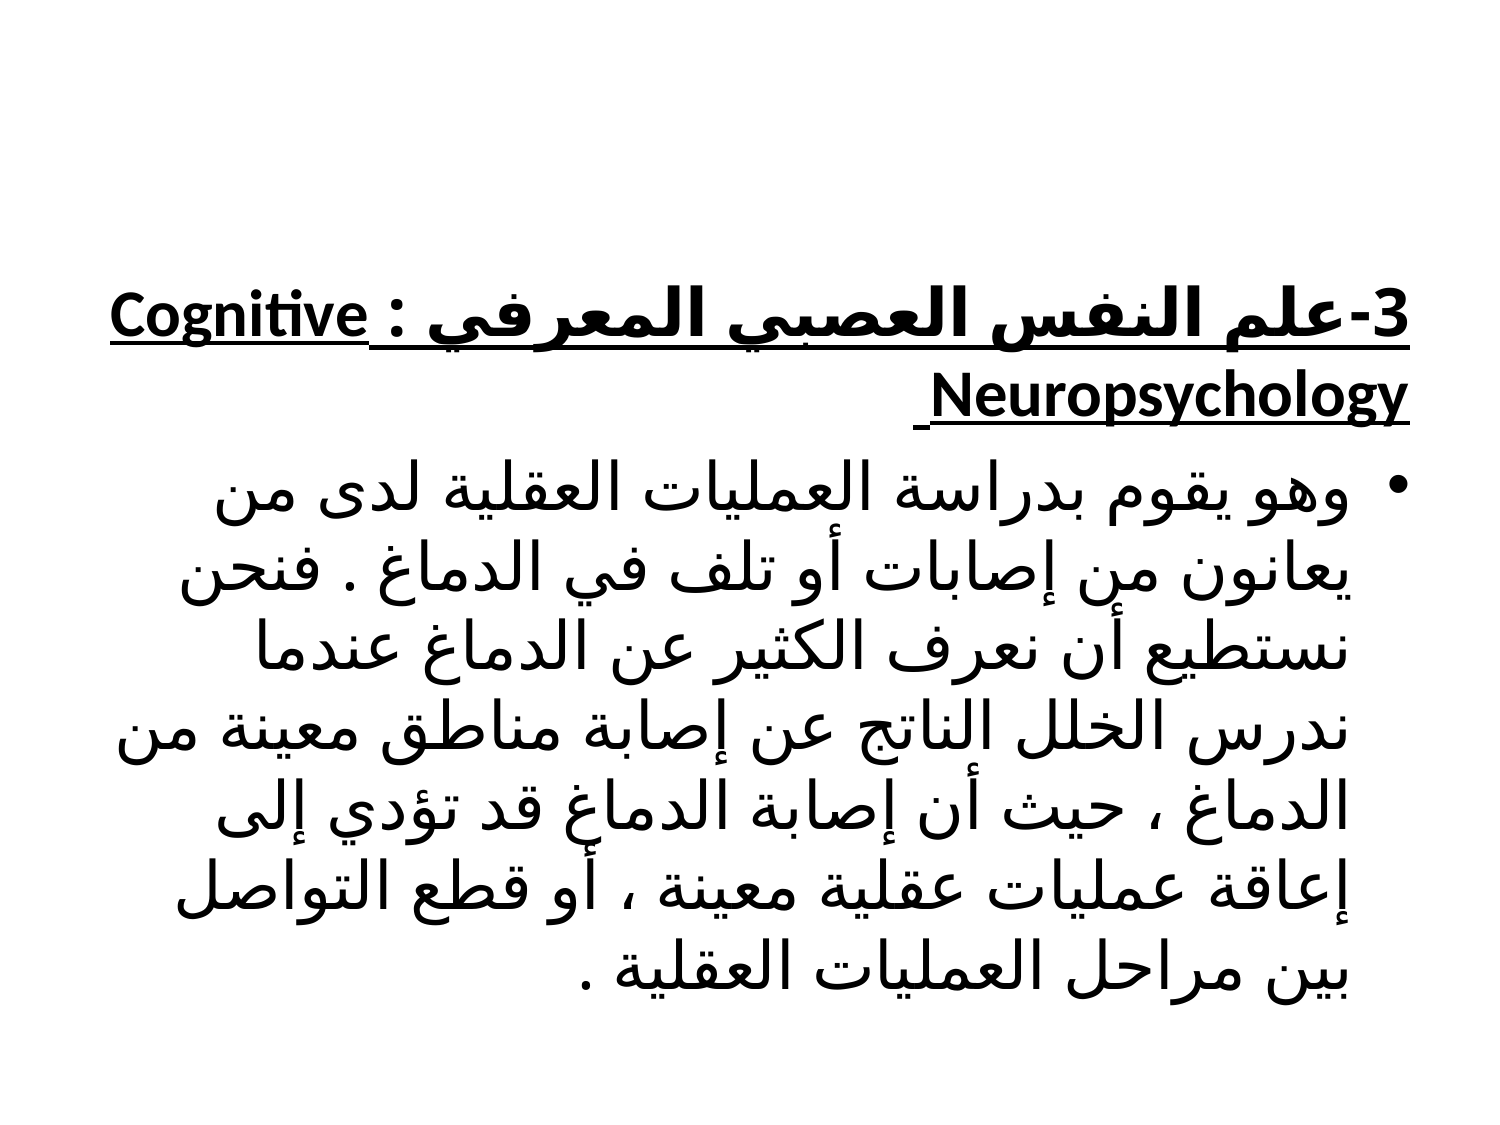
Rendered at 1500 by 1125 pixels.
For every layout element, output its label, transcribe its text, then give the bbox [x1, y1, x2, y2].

list 3-علم النفس العصبي المعرفي : Cognitive Neuropsychology وهو يقوم بدراسة العمليات العقلية لدى من يعانون من إصابات أو تلف في الدماغ . فنحن نستطيع أن نعرف الكثير عن الدماغ عندما ندرس الخلل الناتج عن إصابة مناطق معينة من الدماغ ، حيث أن إصابة الدماغ قد تؤدي إلى إعاقة عمليات عقلية معينة ، أو قطع التواصل بين مراحل العمليات العقلية . [75, 262, 1425, 1005]
